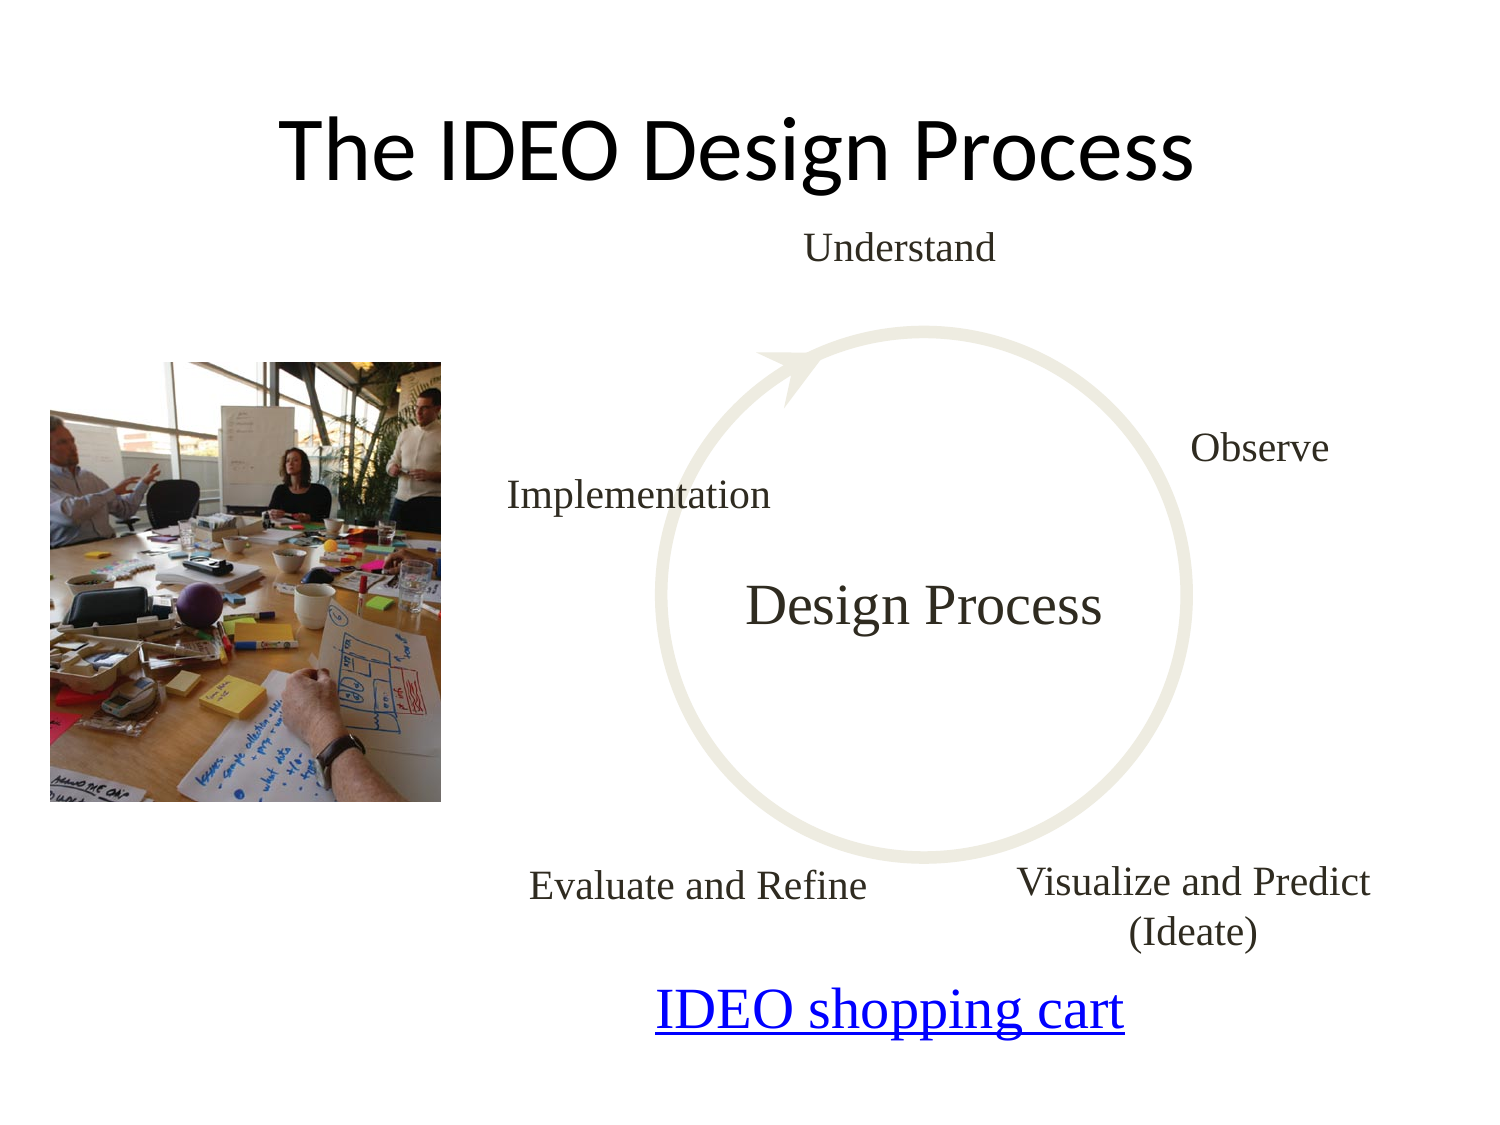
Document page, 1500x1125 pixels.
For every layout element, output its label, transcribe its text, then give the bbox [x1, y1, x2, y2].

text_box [490, 212, 1388, 963]
title The IDEO Design Process [99, 50, 1375, 238]
text_box IDEO shopping cart [640, 972, 1141, 1048]
picture [49, 362, 441, 802]
